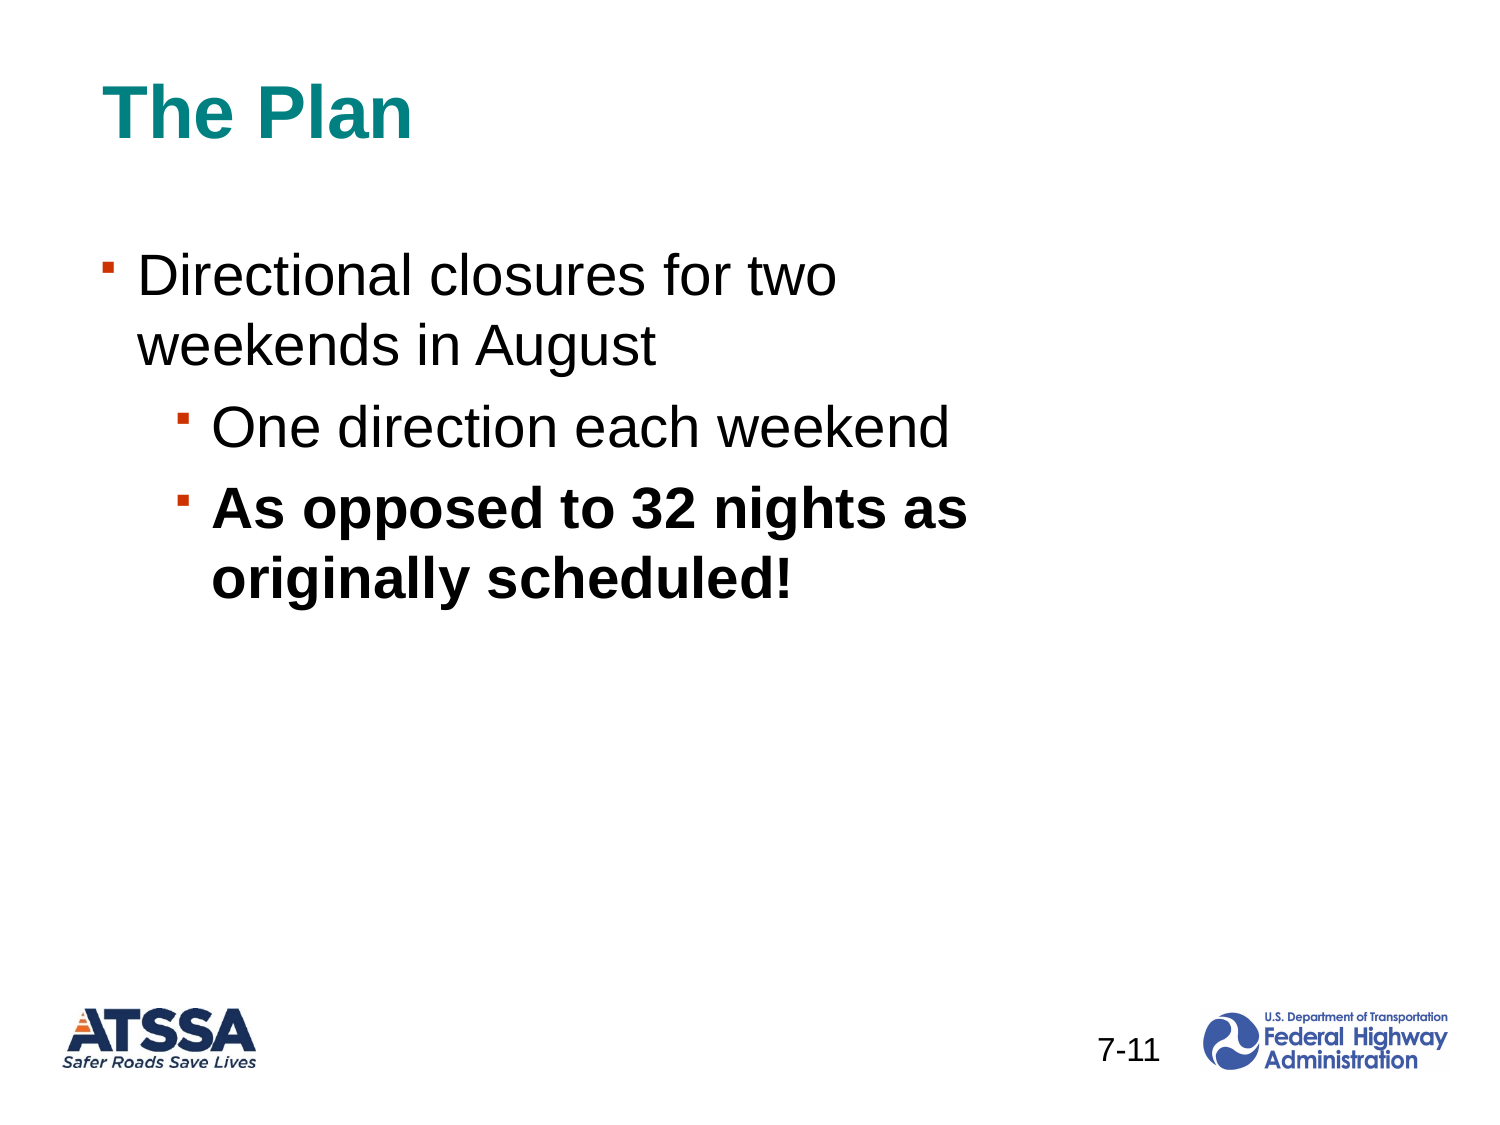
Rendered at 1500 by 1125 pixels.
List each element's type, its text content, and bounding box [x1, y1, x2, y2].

picture [1200, 1008, 1450, 1072]
list Directional closures for two weekends in August One direction each weekend As opposed to 32 nights as originally scheduled! [84, 229, 1051, 880]
picture [62, 1008, 256, 1068]
title The Plan [87, 0, 1500, 218]
